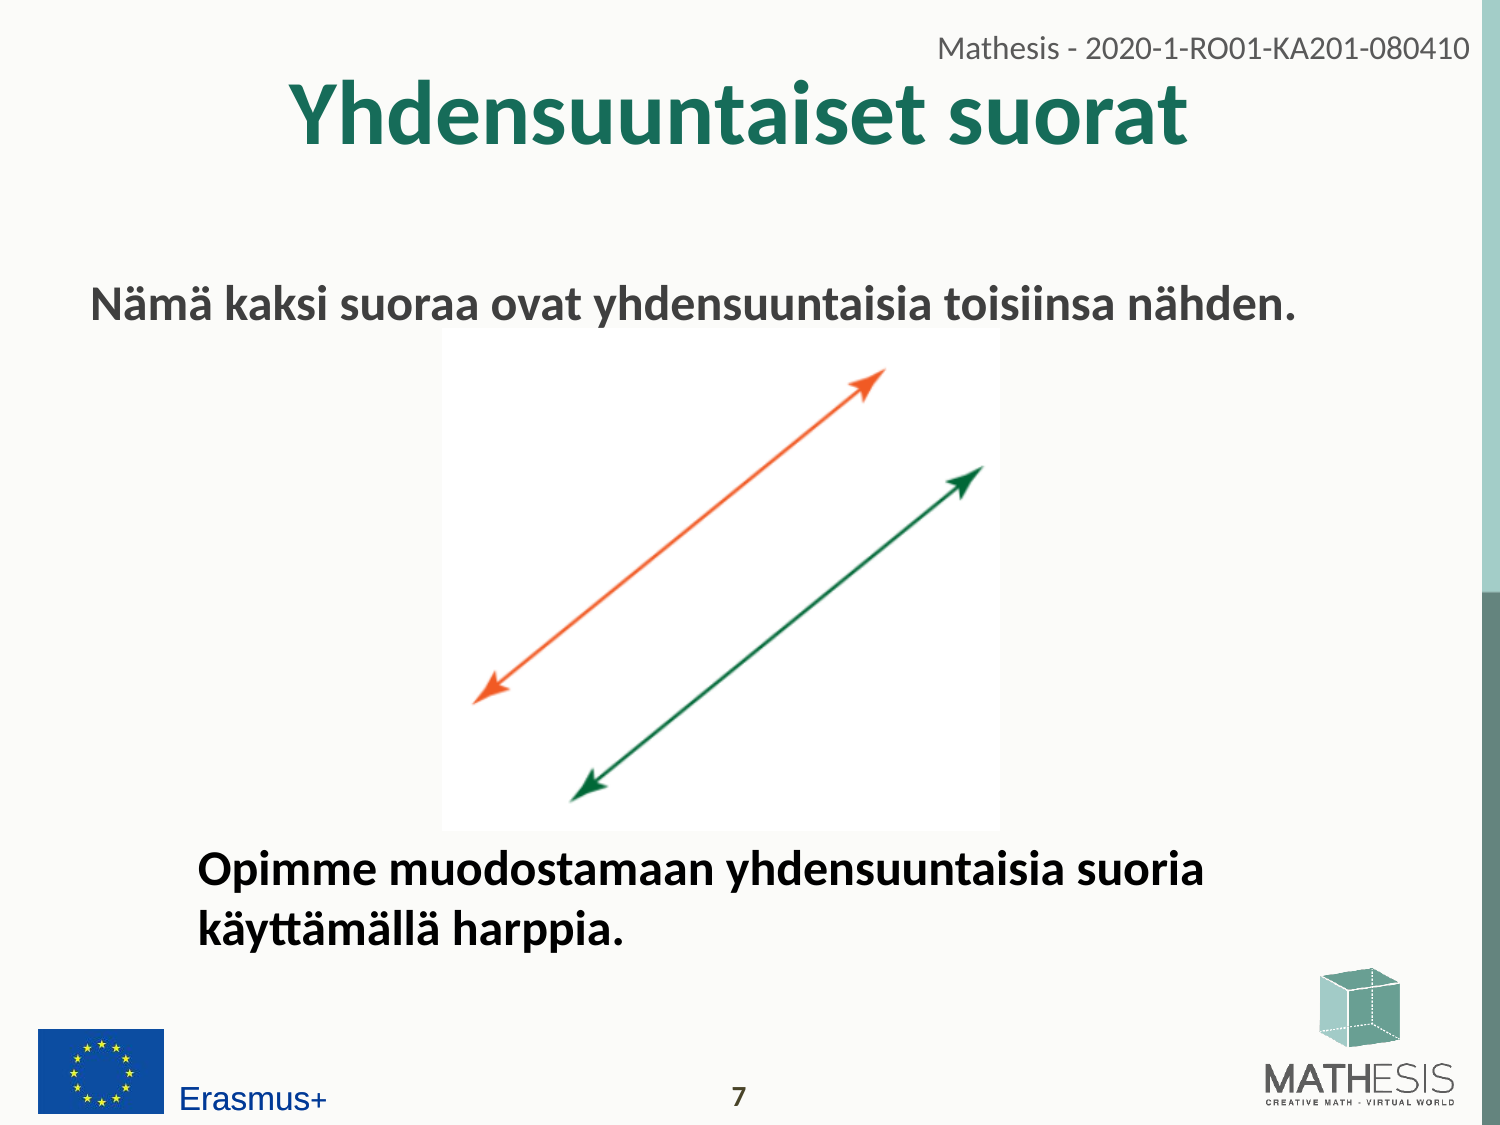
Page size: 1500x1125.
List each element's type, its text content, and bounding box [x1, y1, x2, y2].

picture [38, 1029, 164, 1114]
list Nämä kaksi suoraa ovat yhdensuuntaisia toisiinsa nähden. [75, 262, 1425, 1005]
text_box Opimme muodostamaan yhdensuuntaisia suoria käyttämällä harppia. [183, 828, 1388, 964]
title Yhdensuuntaiset suorat [75, 45, 1425, 233]
picture [442, 328, 1000, 831]
